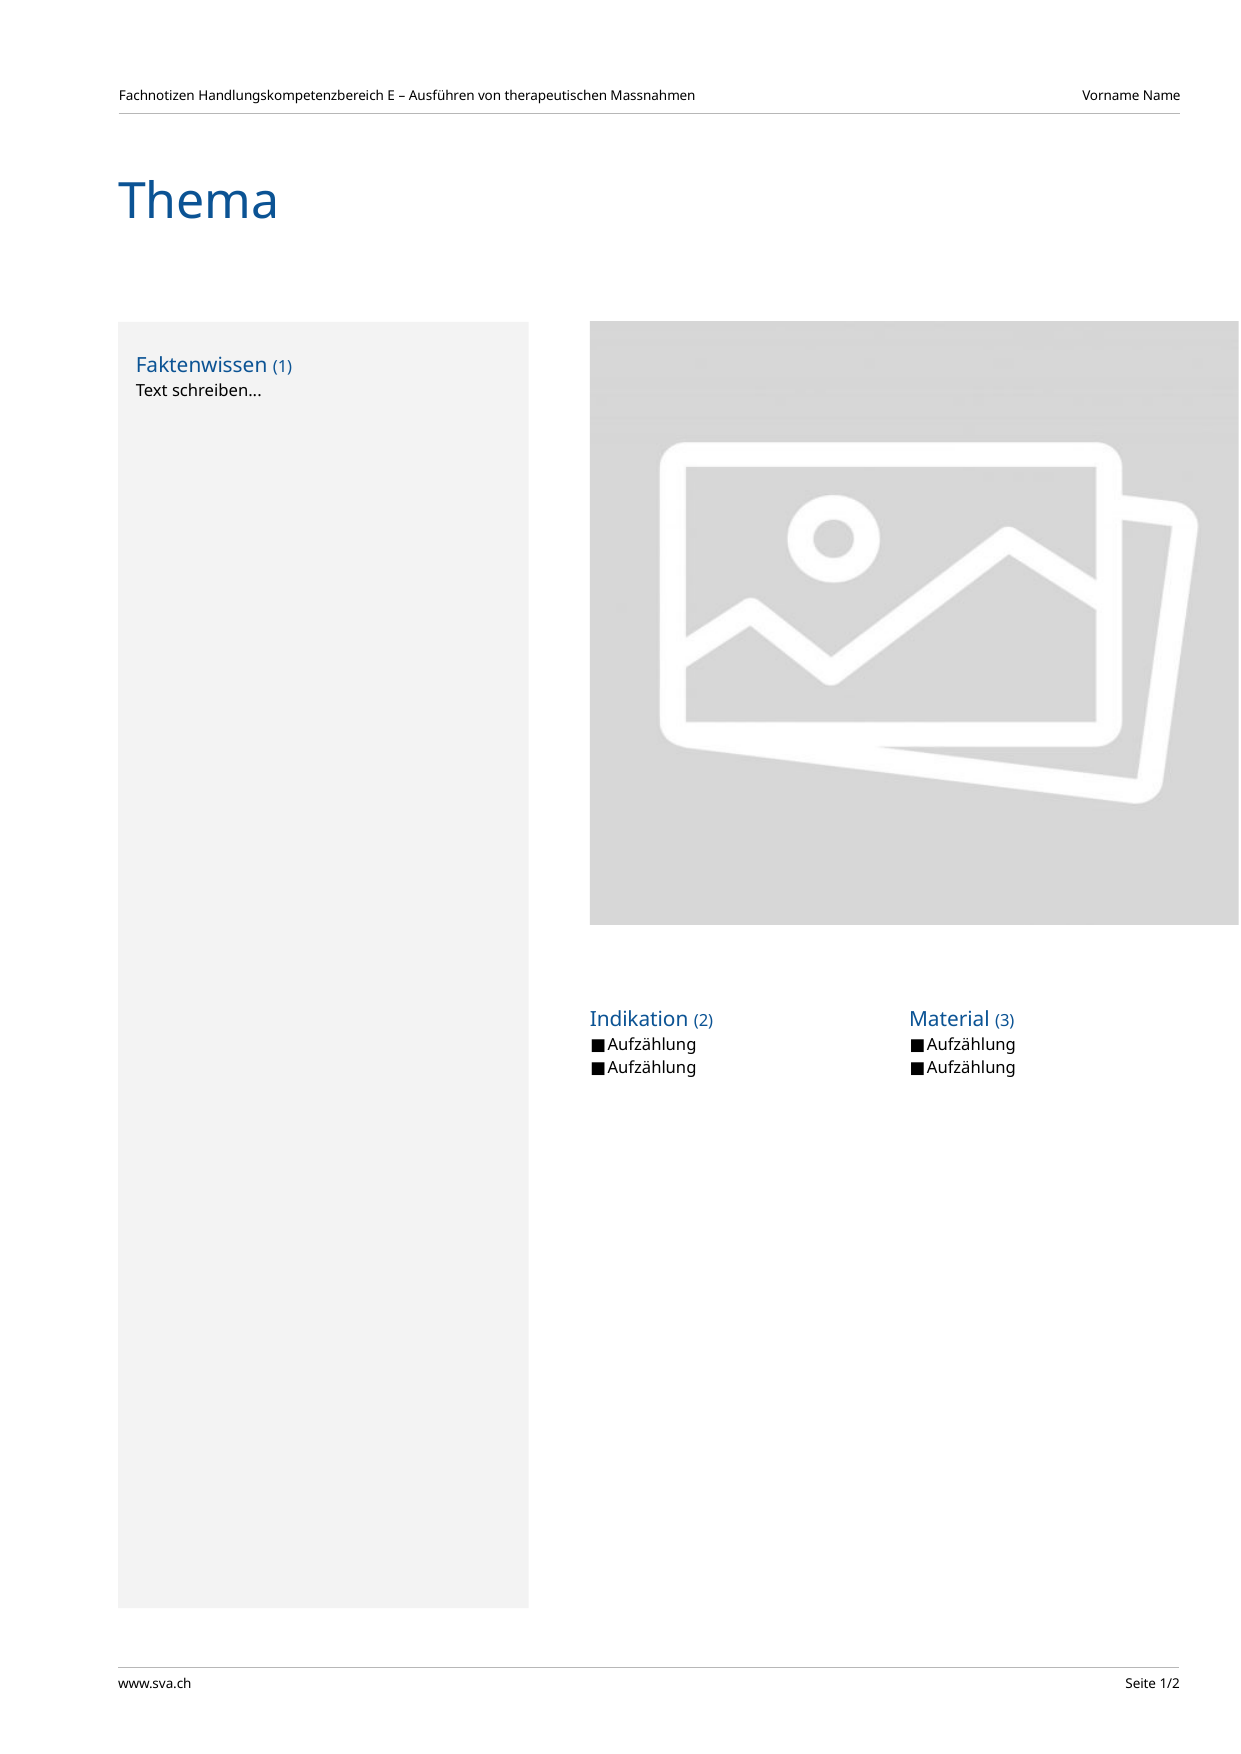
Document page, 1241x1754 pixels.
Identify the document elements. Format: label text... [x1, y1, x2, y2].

text_box Faktenwissen (1) Text schreiben... [118, 321, 529, 1609]
text_box Thema [118, 168, 1181, 280]
text_box Seite 1/2 [909, 1674, 1181, 1693]
picture [589, 321, 1239, 925]
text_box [589, 993, 1181, 1609]
text_box Vorname Name [929, 76, 1181, 114]
